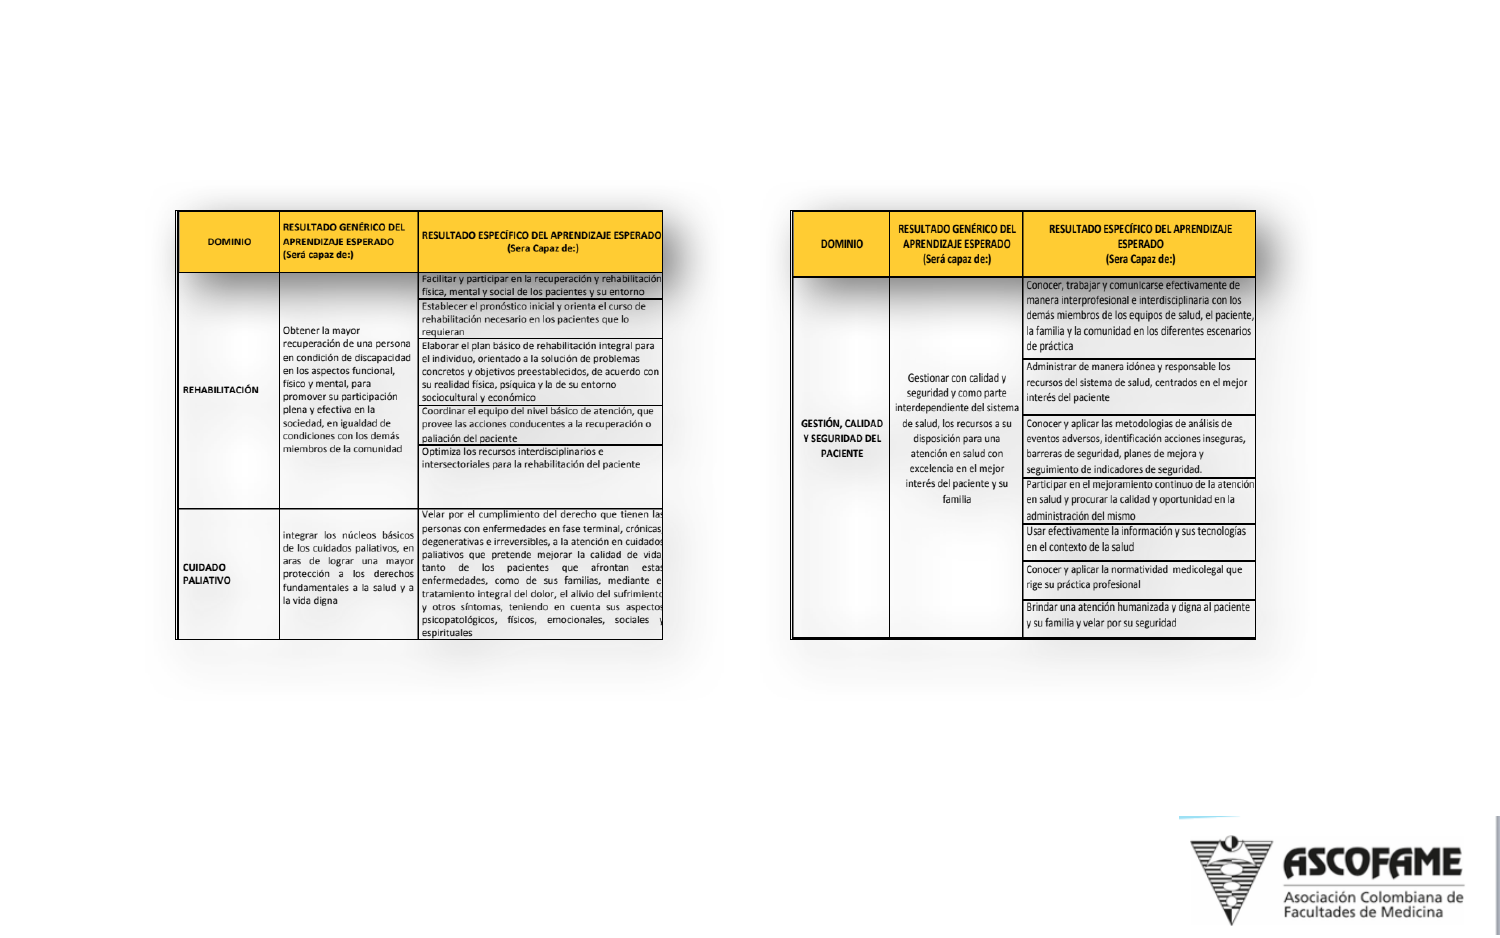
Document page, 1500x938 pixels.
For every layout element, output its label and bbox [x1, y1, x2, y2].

picture [1179, 815, 1500, 935]
picture [175, 209, 663, 640]
picture [789, 209, 1256, 640]
